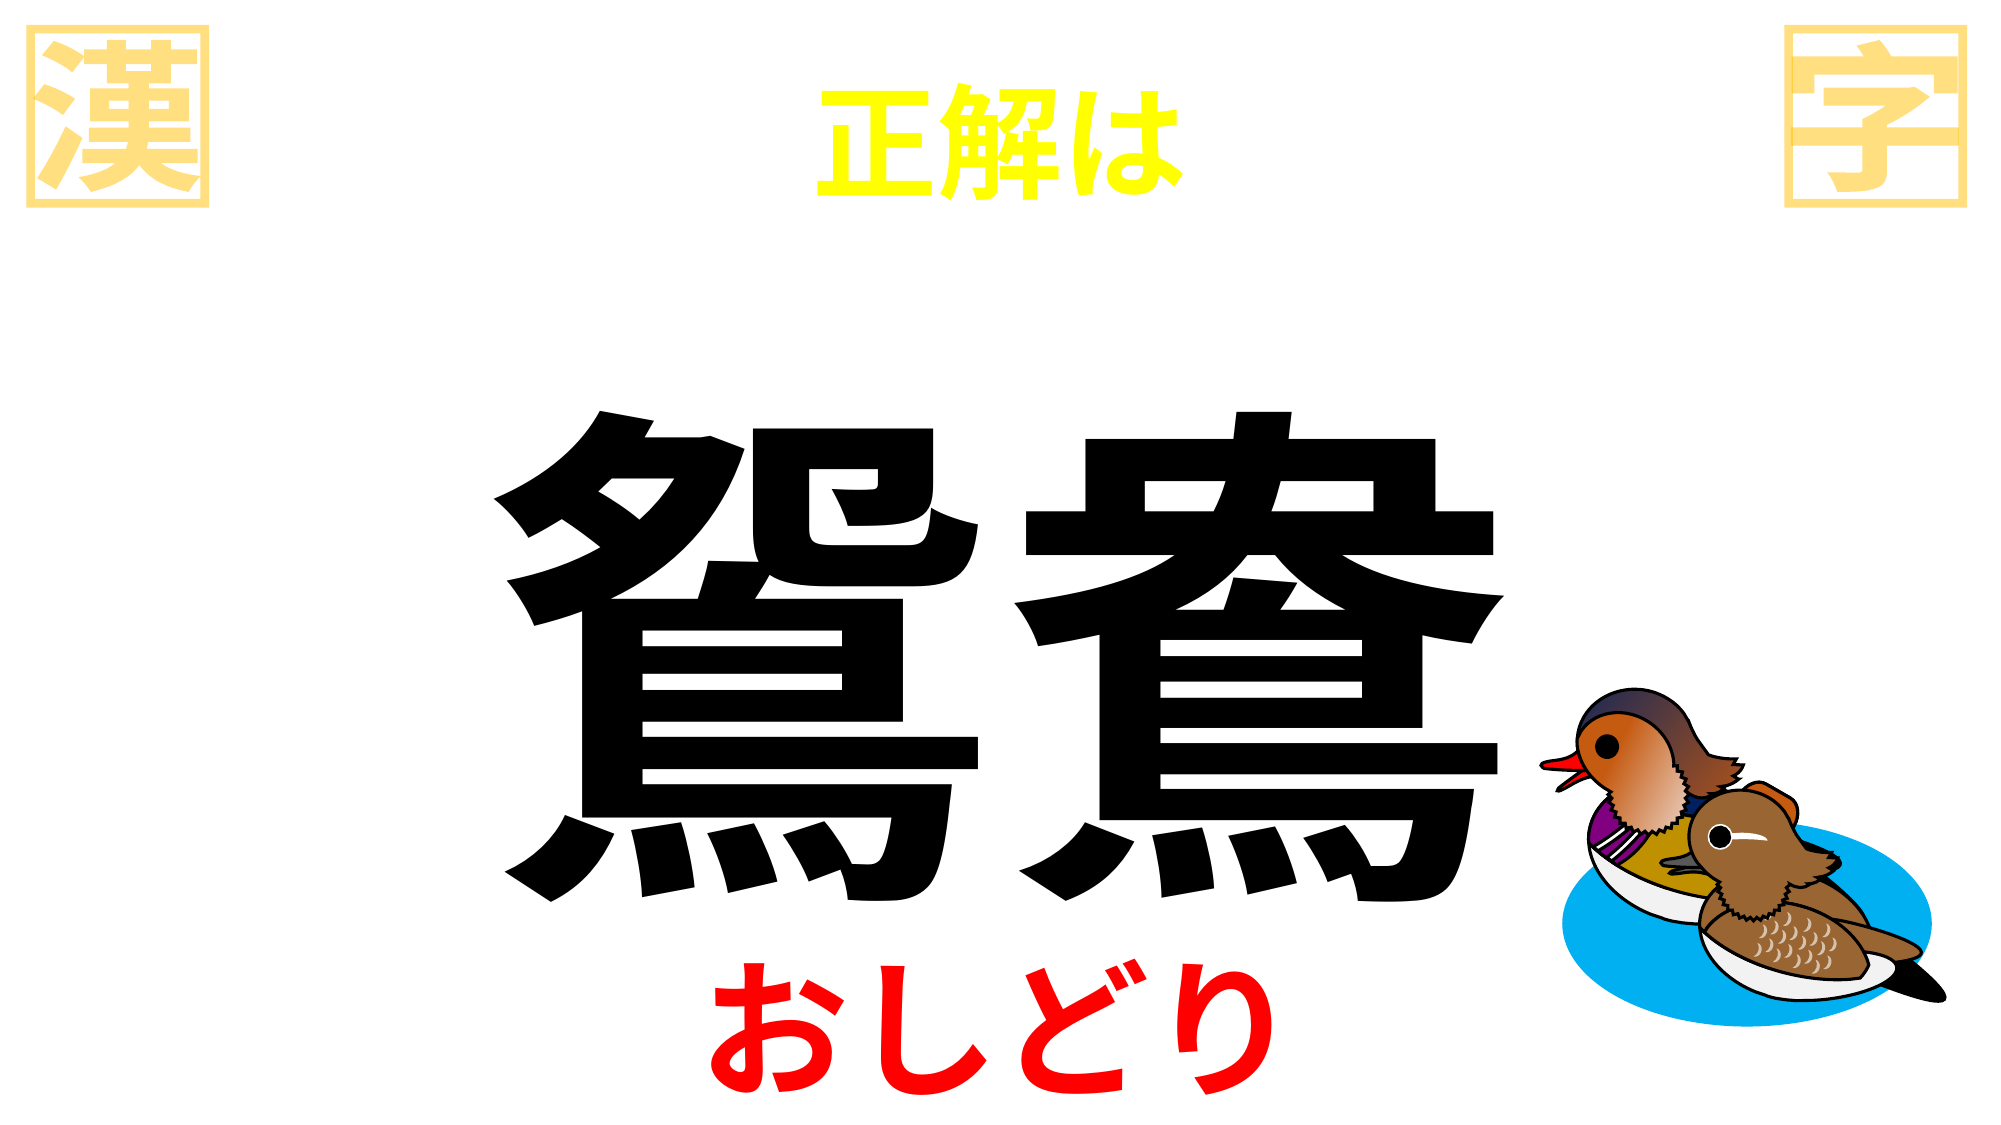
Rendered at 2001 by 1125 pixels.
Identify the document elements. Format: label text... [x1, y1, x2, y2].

text_box 正解は [0, 57, 2000, 222]
text_box 鴛鴦 [464, 326, 1536, 966]
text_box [1540, 677, 1941, 1027]
text_box おしどり [0, 928, 2000, 1123]
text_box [1784, 24, 1968, 208]
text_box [26, 24, 210, 208]
